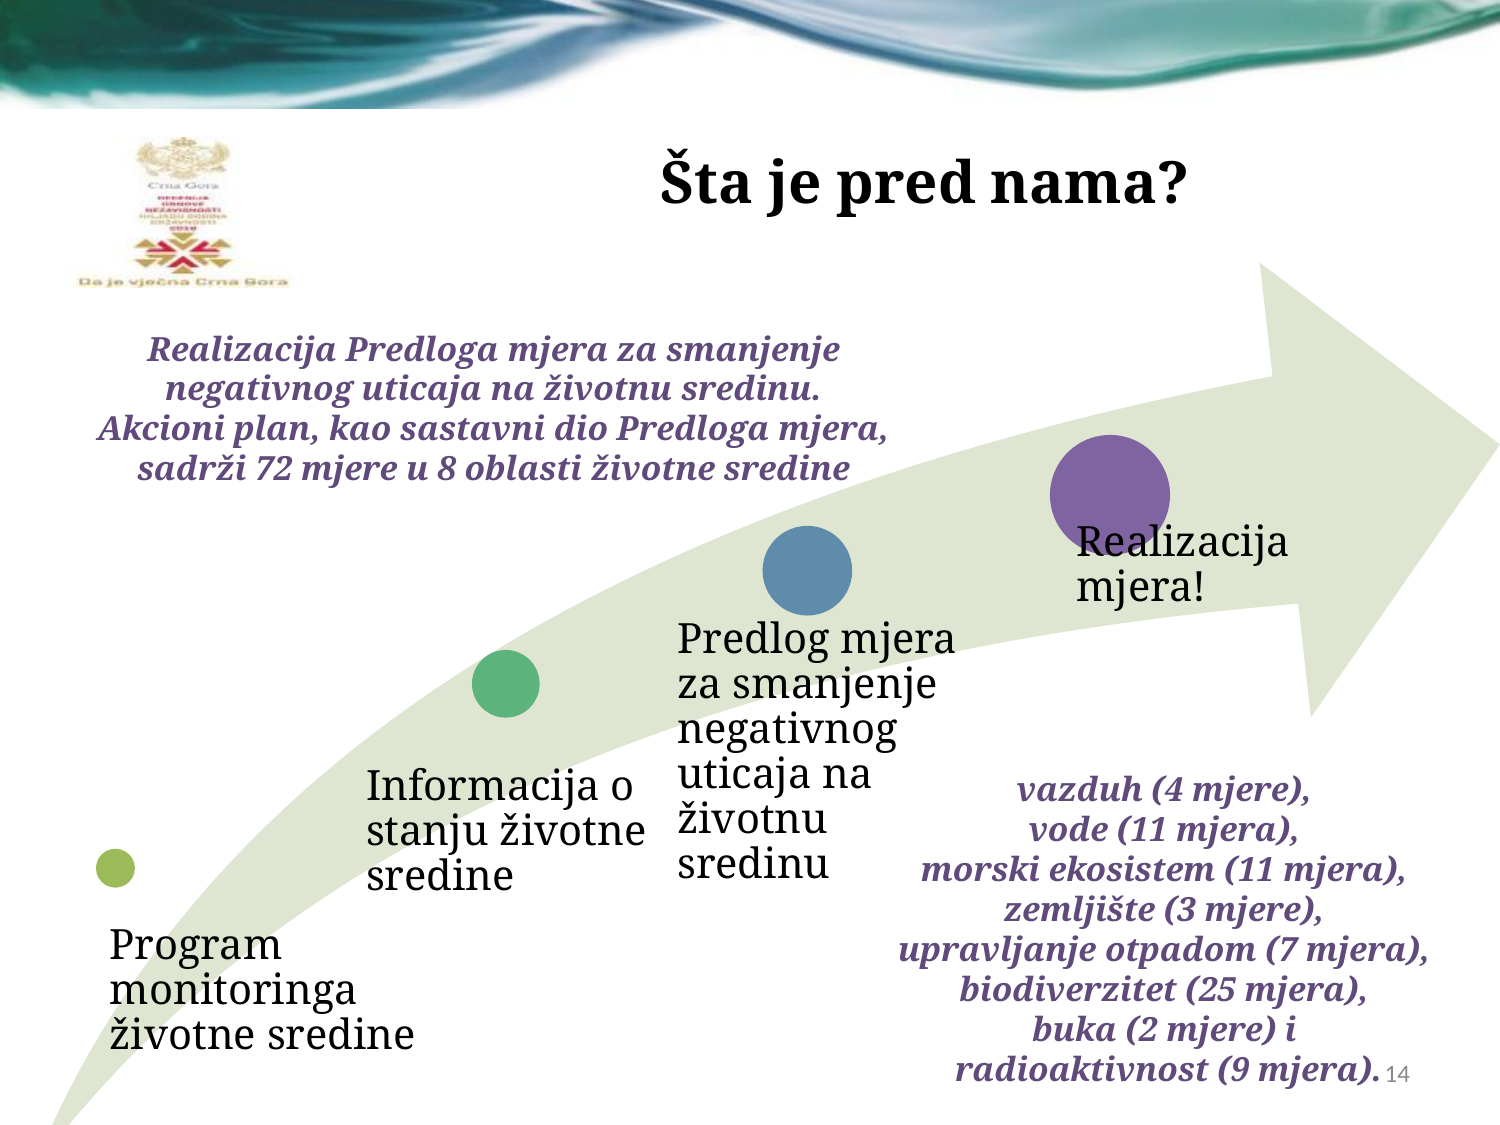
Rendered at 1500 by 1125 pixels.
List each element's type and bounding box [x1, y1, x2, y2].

picture [0, 0, 1500, 73]
text_box [0, 73, 1500, 1125]
picture [64, 137, 303, 288]
